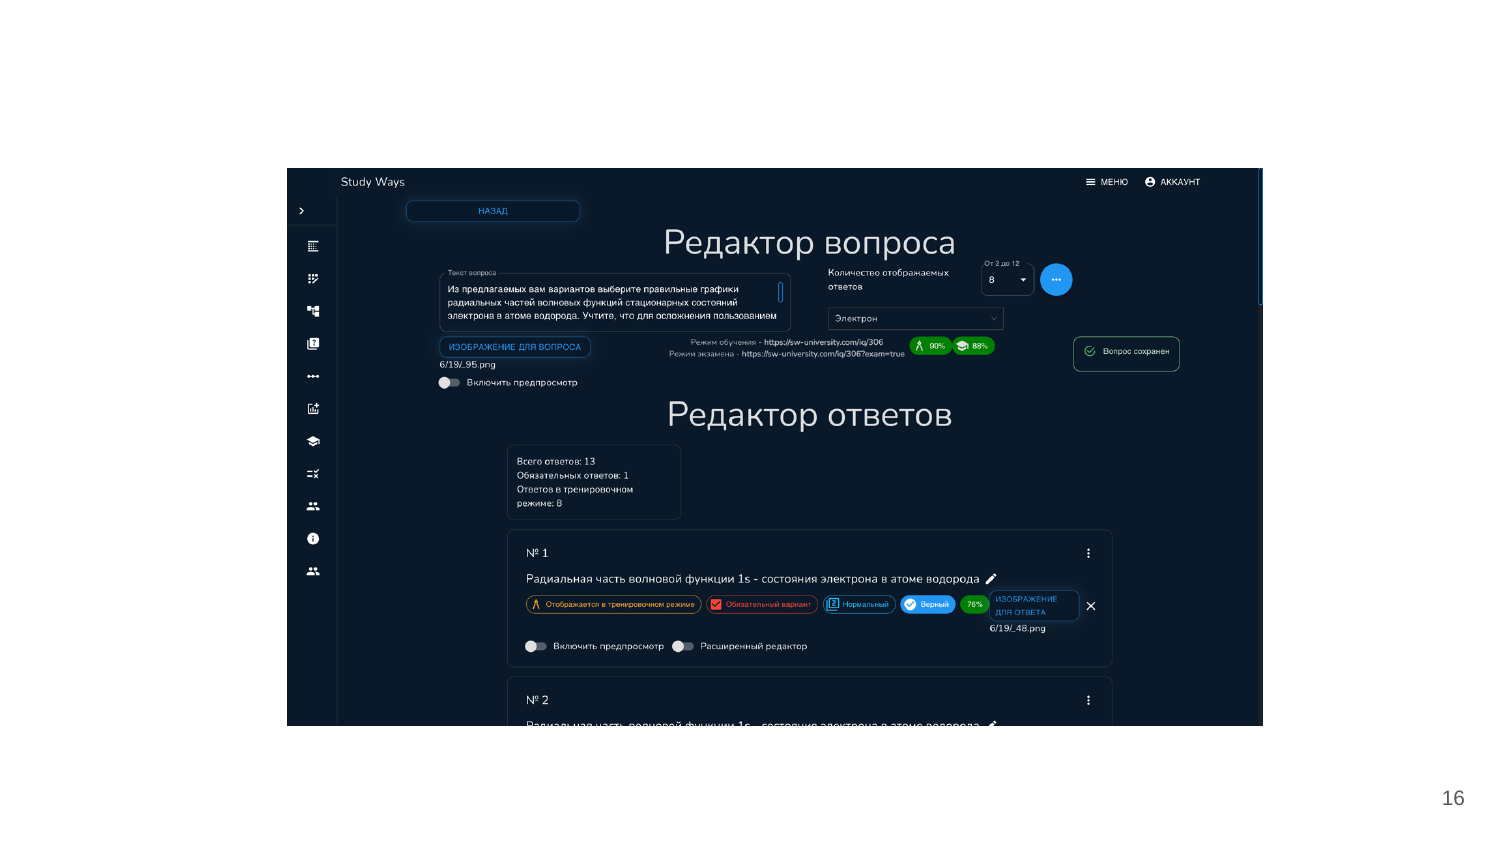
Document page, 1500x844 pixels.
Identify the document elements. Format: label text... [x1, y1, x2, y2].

slide_number 16 [1389, 764, 1480, 830]
picture [287, 167, 1263, 726]
